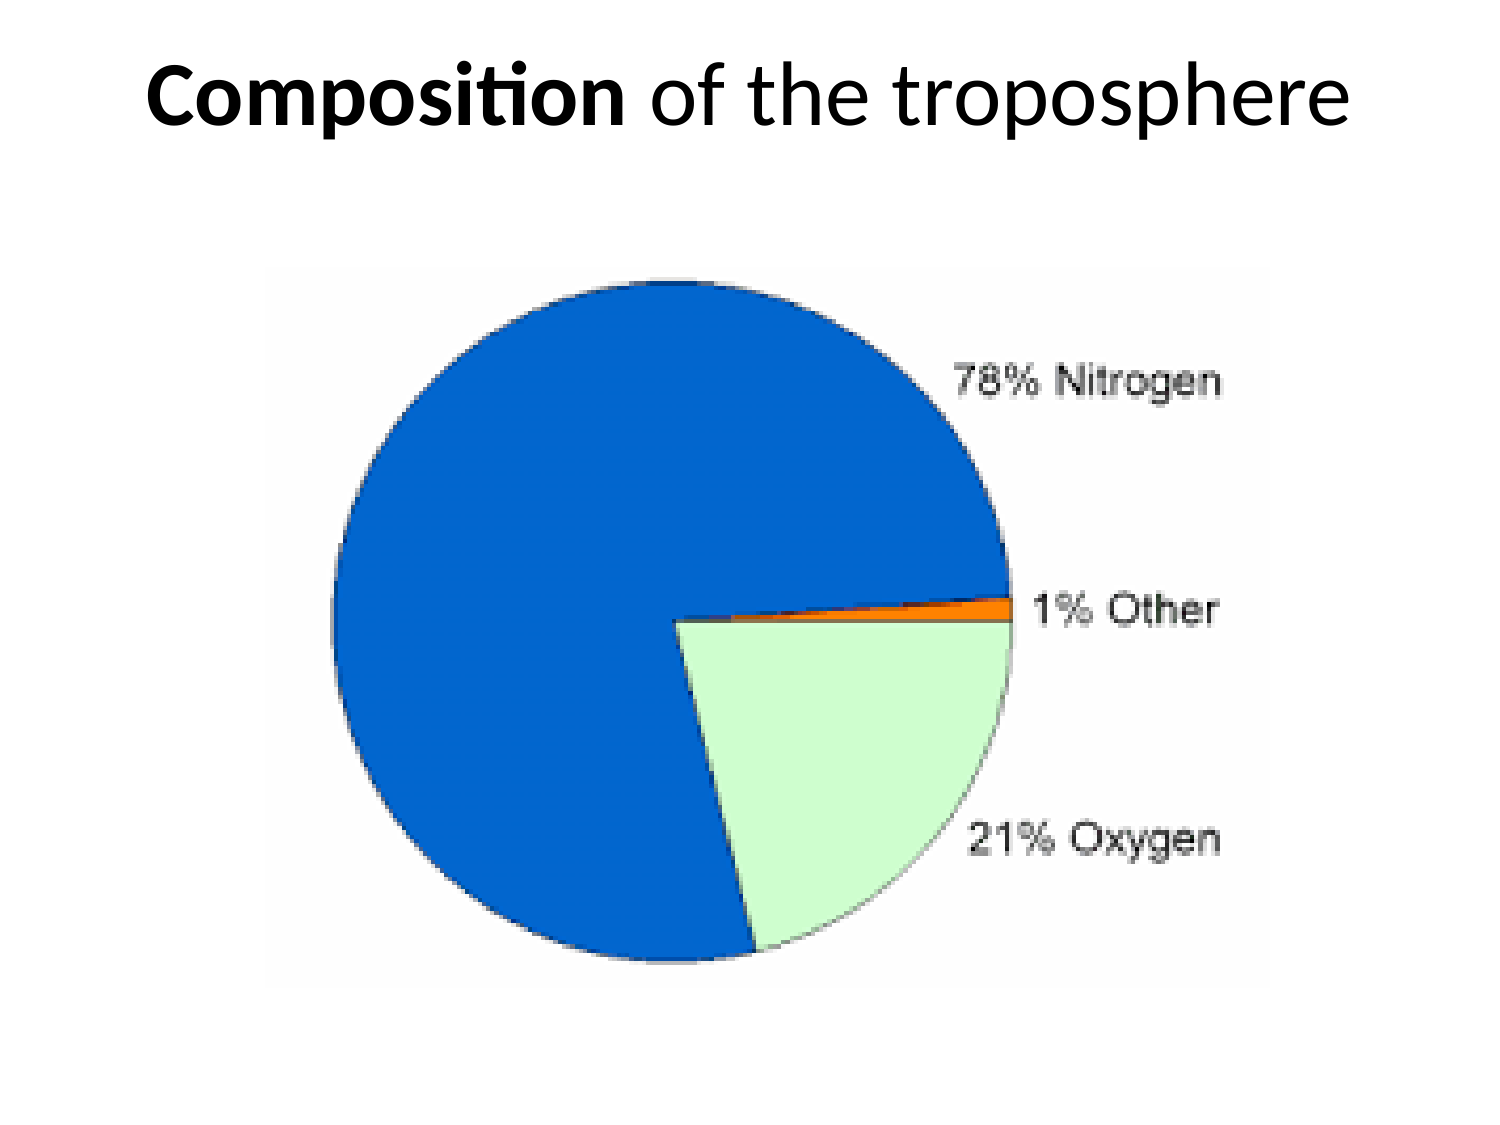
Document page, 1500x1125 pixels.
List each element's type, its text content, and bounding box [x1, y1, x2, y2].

title Composition of the troposphere [75, 0, 1425, 183]
picture [265, 266, 1270, 988]
